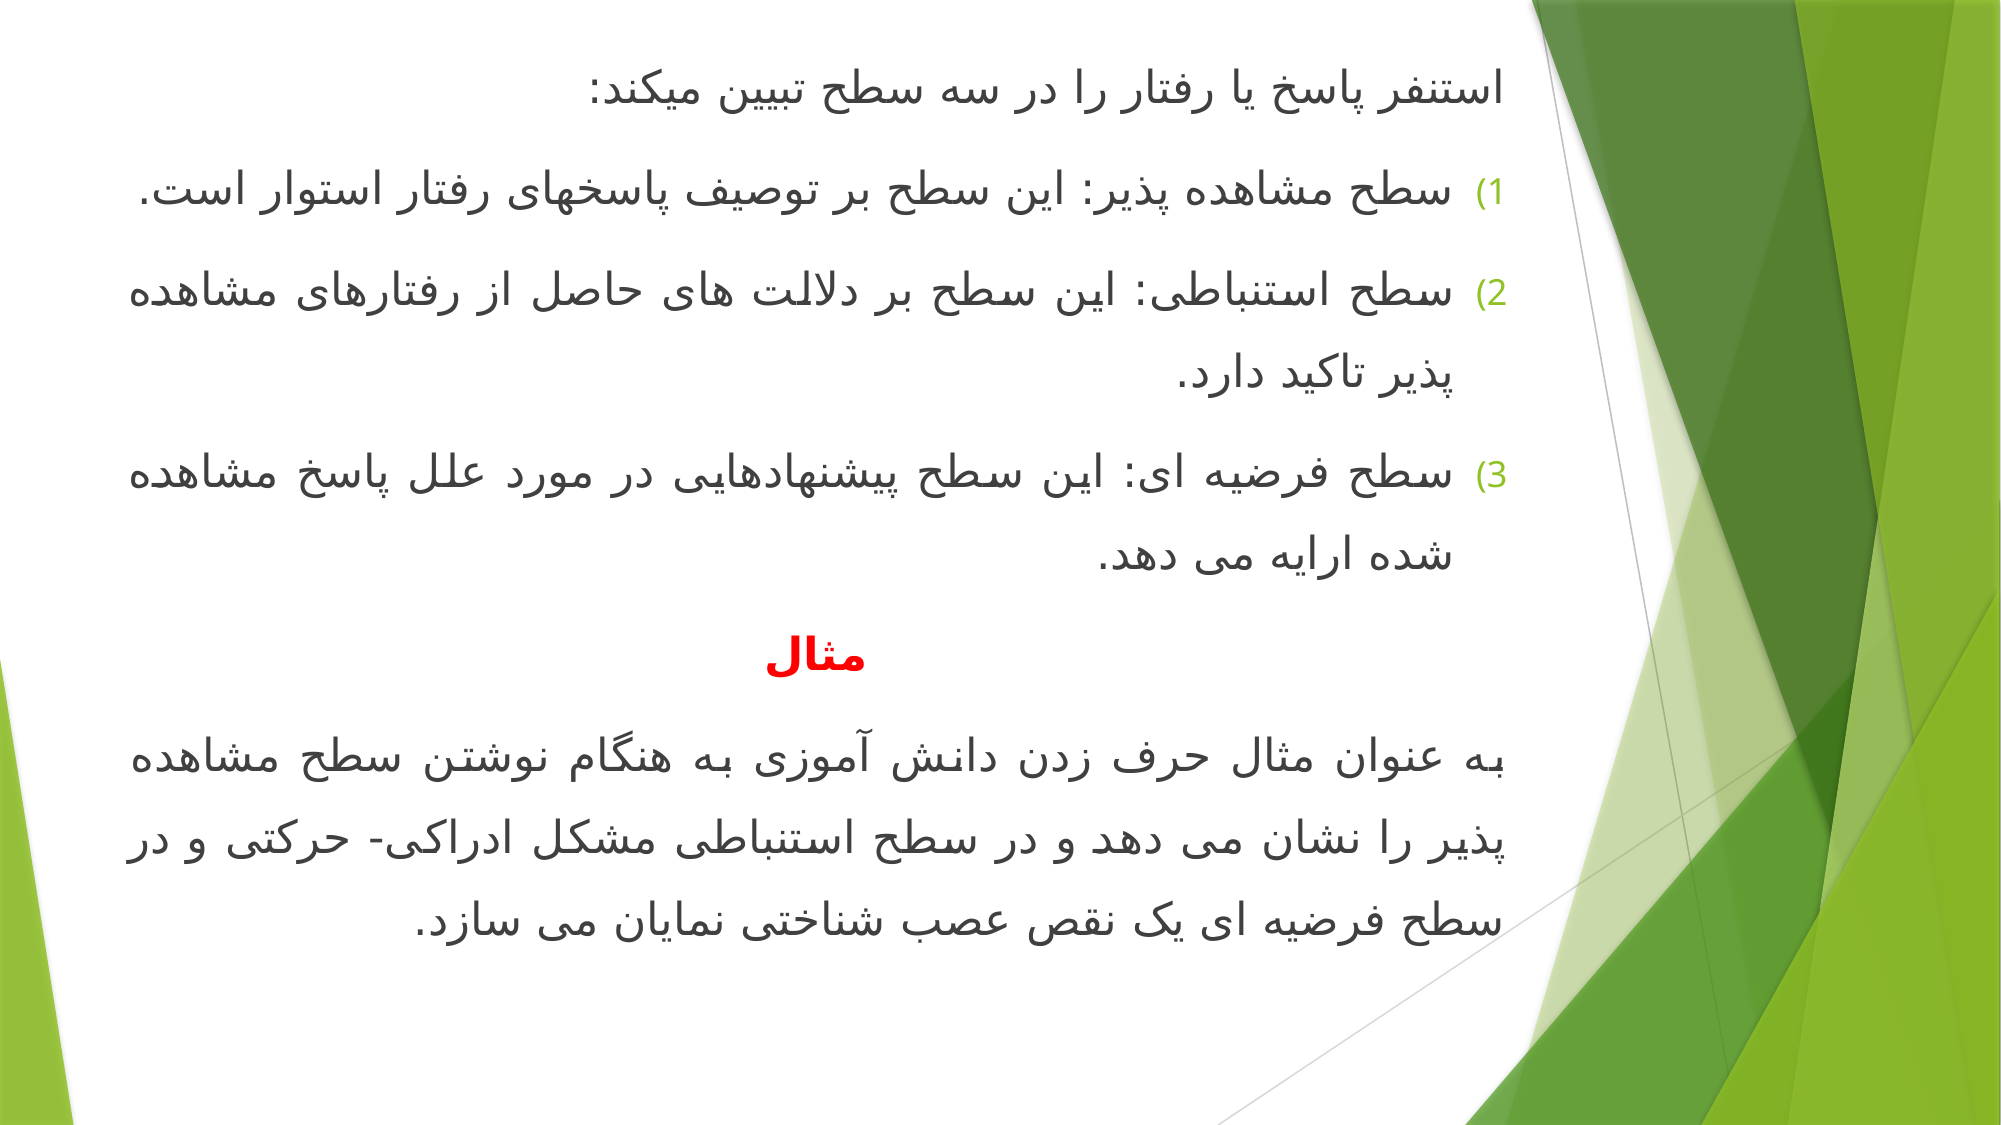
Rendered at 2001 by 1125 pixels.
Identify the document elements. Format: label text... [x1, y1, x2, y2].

list استنفر پاسخ یا رفتار را در سه سطح تبیین میکند: سطح مشاهده پذیر: این سطح بر توصیف پاسخهای رفتار استوار است. سطح استنباطی: این سطح بر دلالت های حاصل از رفتارهای مشاهده پذیر تاکید دارد. سطح فرضیه ای: این سطح پیشنهادهایی در مورد علل پاسخ مشاهده شده ارایه می دهد. مثال به عنوان مثال حرف زدن دانش آموزی به هنگام نوشتن سطح مشاهده پذیر را نشان می دهد و در سطح استنباطی مشکل ادراکی- حرکتی و در سطح فرضیه ای یک نقص عصب شناختی نمایان می سازد. [111, 23, 1522, 1038]
